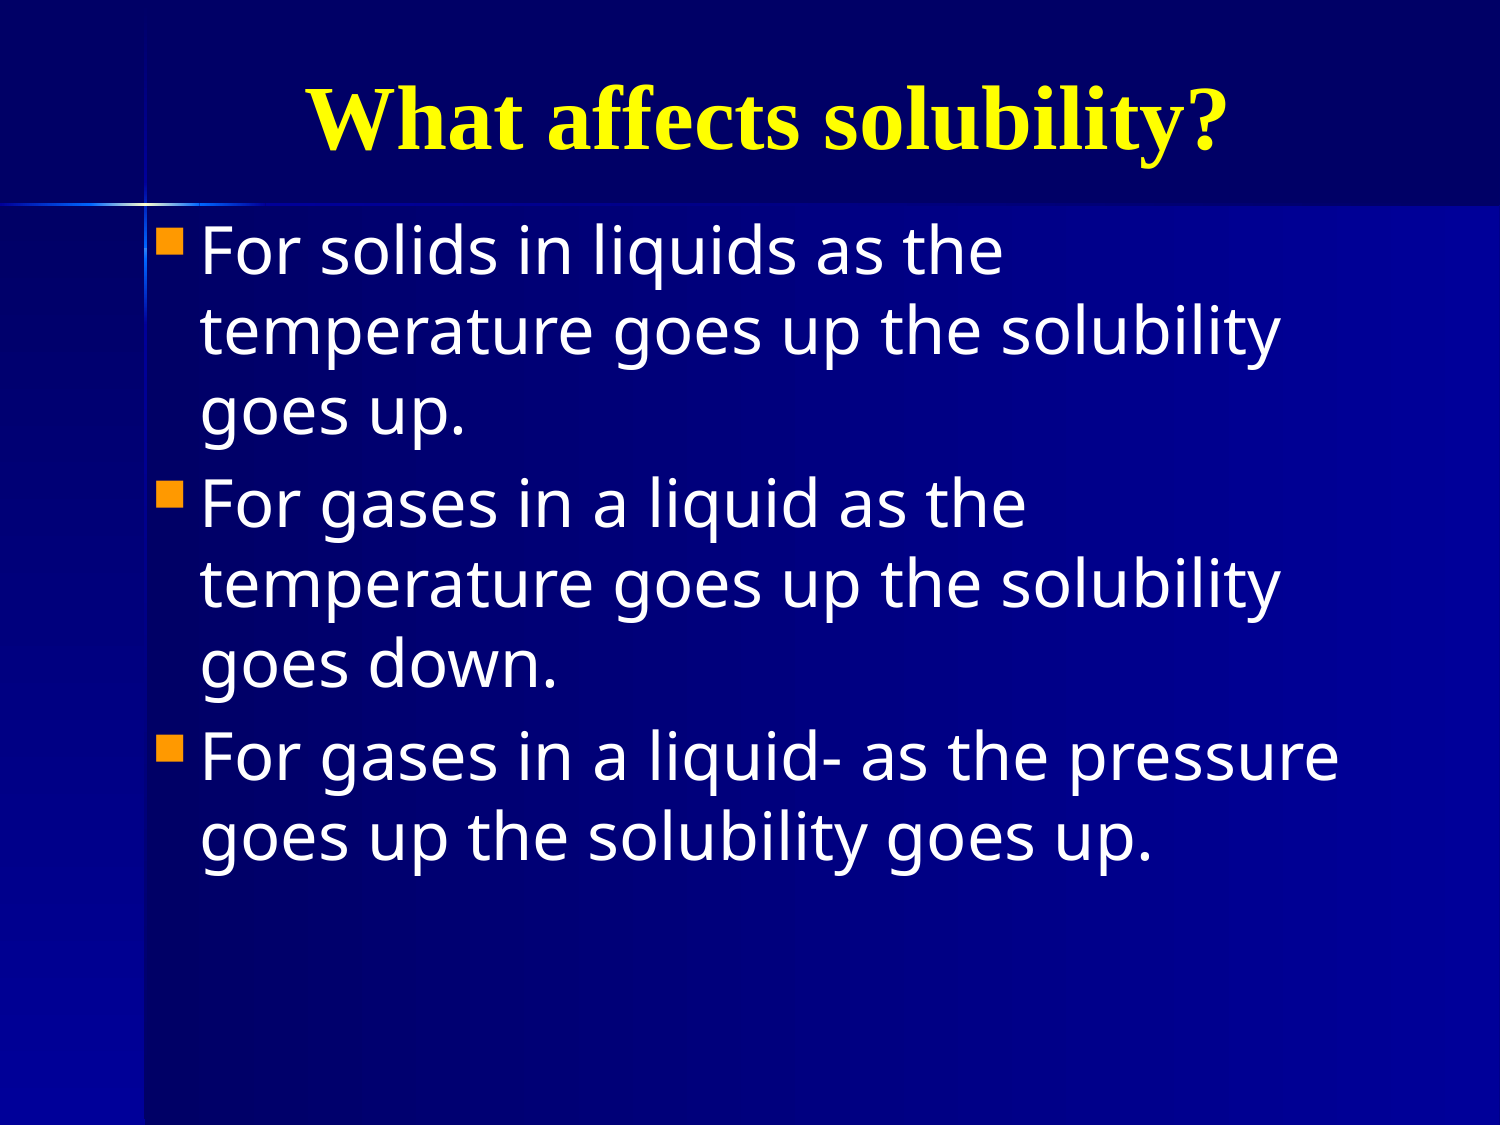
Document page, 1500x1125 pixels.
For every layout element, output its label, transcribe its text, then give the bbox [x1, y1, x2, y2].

list For solids in liquids as the temperature goes up the solubility goes up. For gases in a liquid as the temperature goes up the solubility goes down. For gases in a liquid- as the pressure goes up the solubility goes up. [137, 199, 1413, 1001]
title What affects solubility? [149, 49, 1388, 199]
